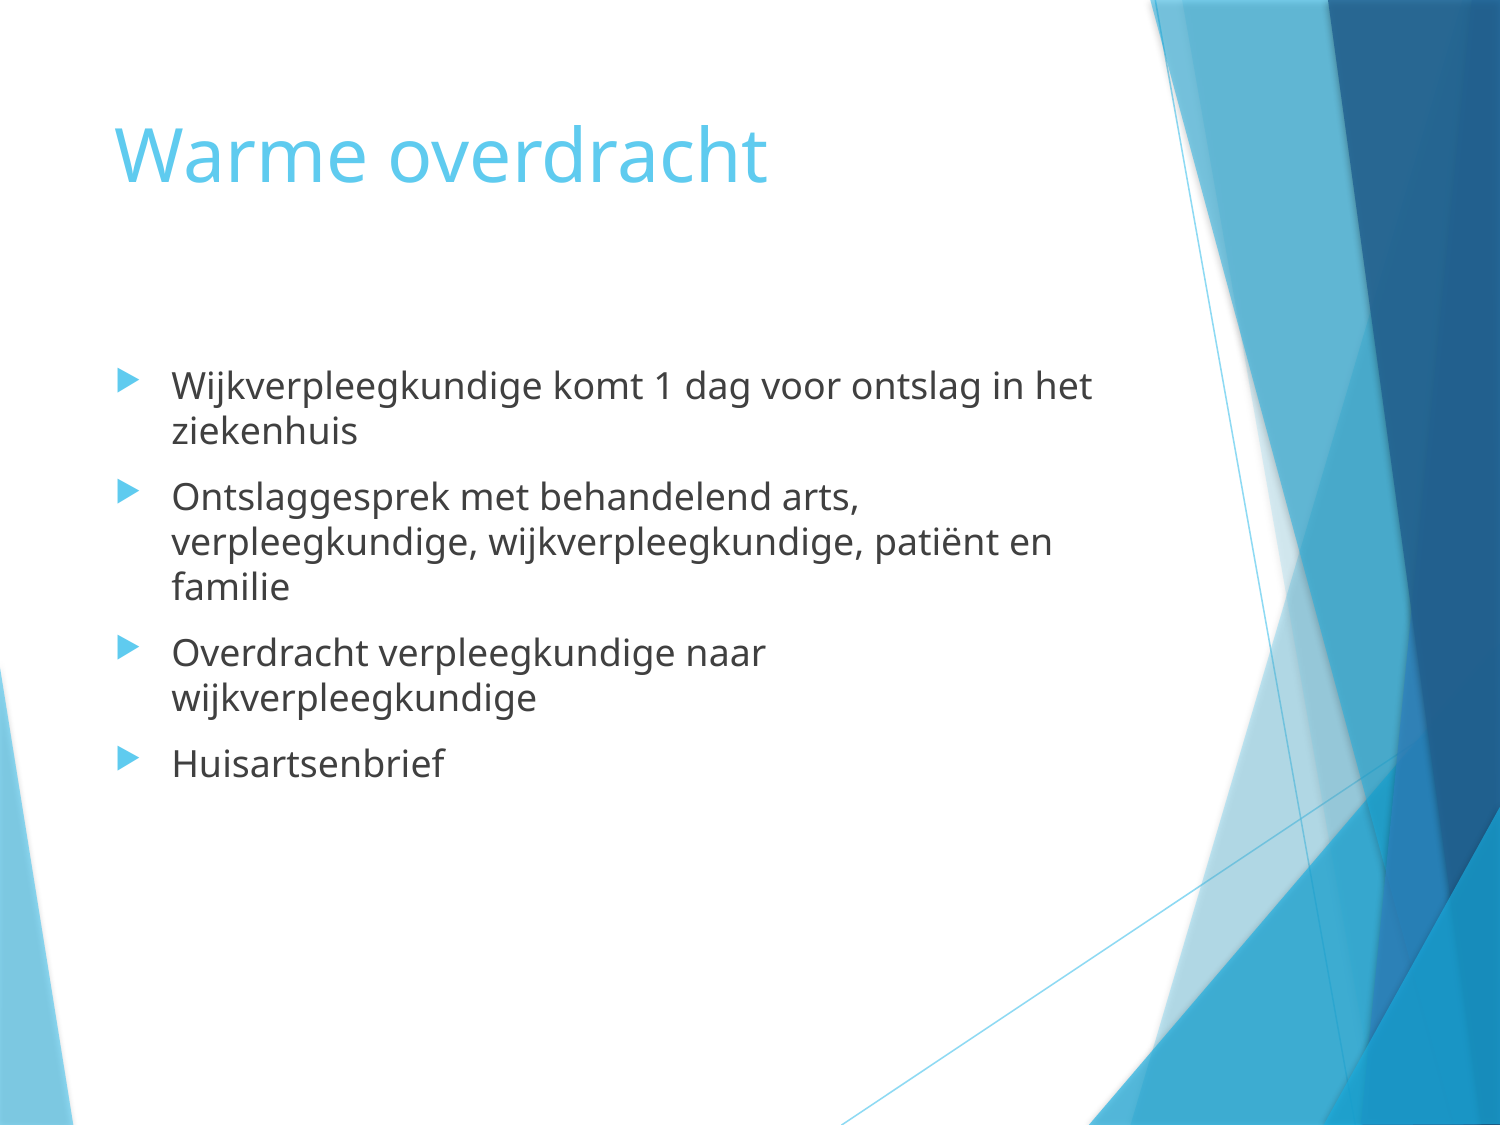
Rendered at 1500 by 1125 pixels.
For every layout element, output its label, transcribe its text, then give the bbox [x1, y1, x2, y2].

title Warme overdracht [99, 99, 1142, 317]
list Wijkverpleegkundige komt 1 dag voor ontslag in het ziekenhuis Ontslaggesprek met behandelend arts, verpleegkundige, wijkverpleegkundige, patiënt en familie Overdracht verpleegkundige naar wijkverpleegkundige Huisartsenbrief [99, 354, 1142, 992]
